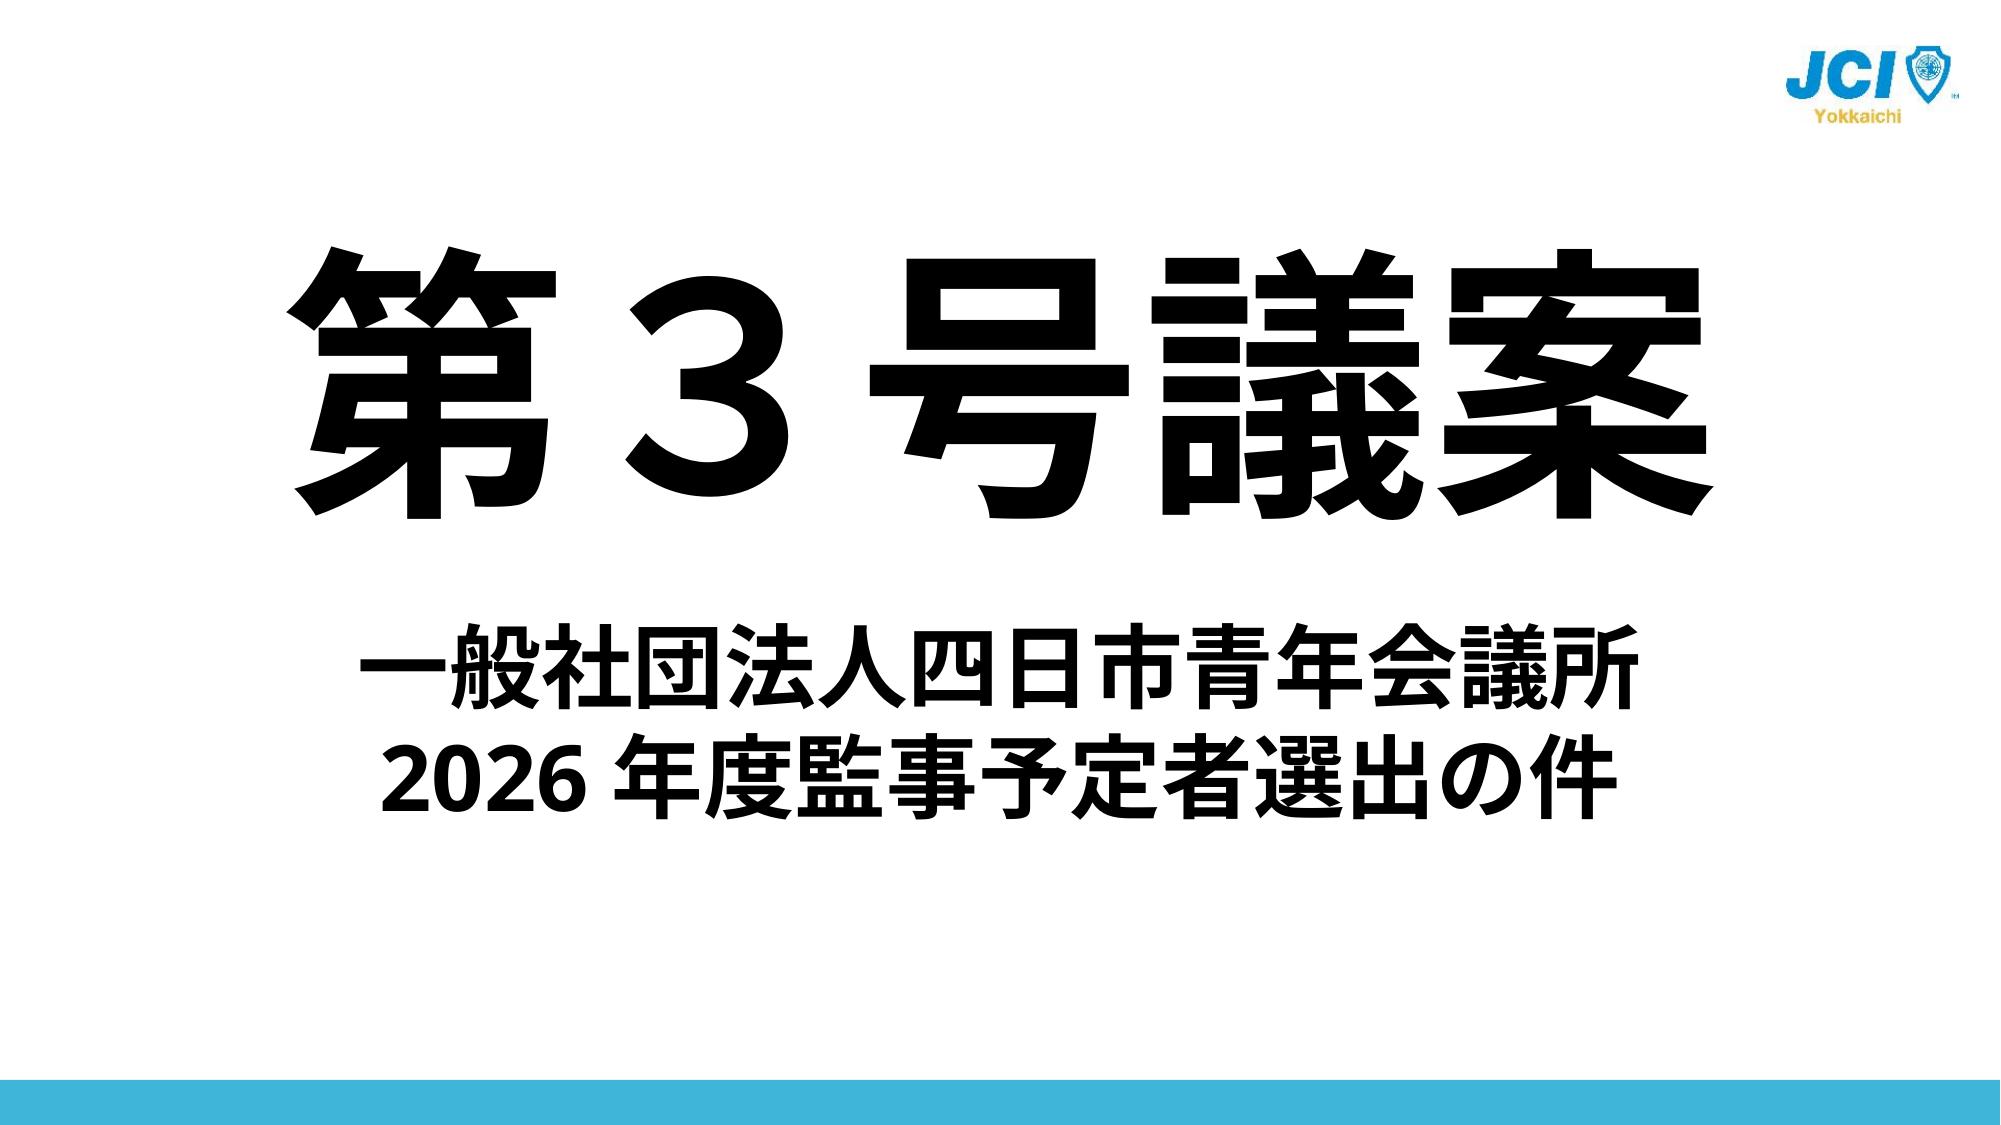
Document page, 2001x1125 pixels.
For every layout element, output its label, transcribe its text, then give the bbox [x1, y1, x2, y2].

picture [1784, 45, 1961, 124]
text_box 一般社団法人四日市青年会議所 2026年度監事予定者選出の件 [0, 602, 2000, 838]
text_box 第３号議案 [0, 198, 2000, 559]
